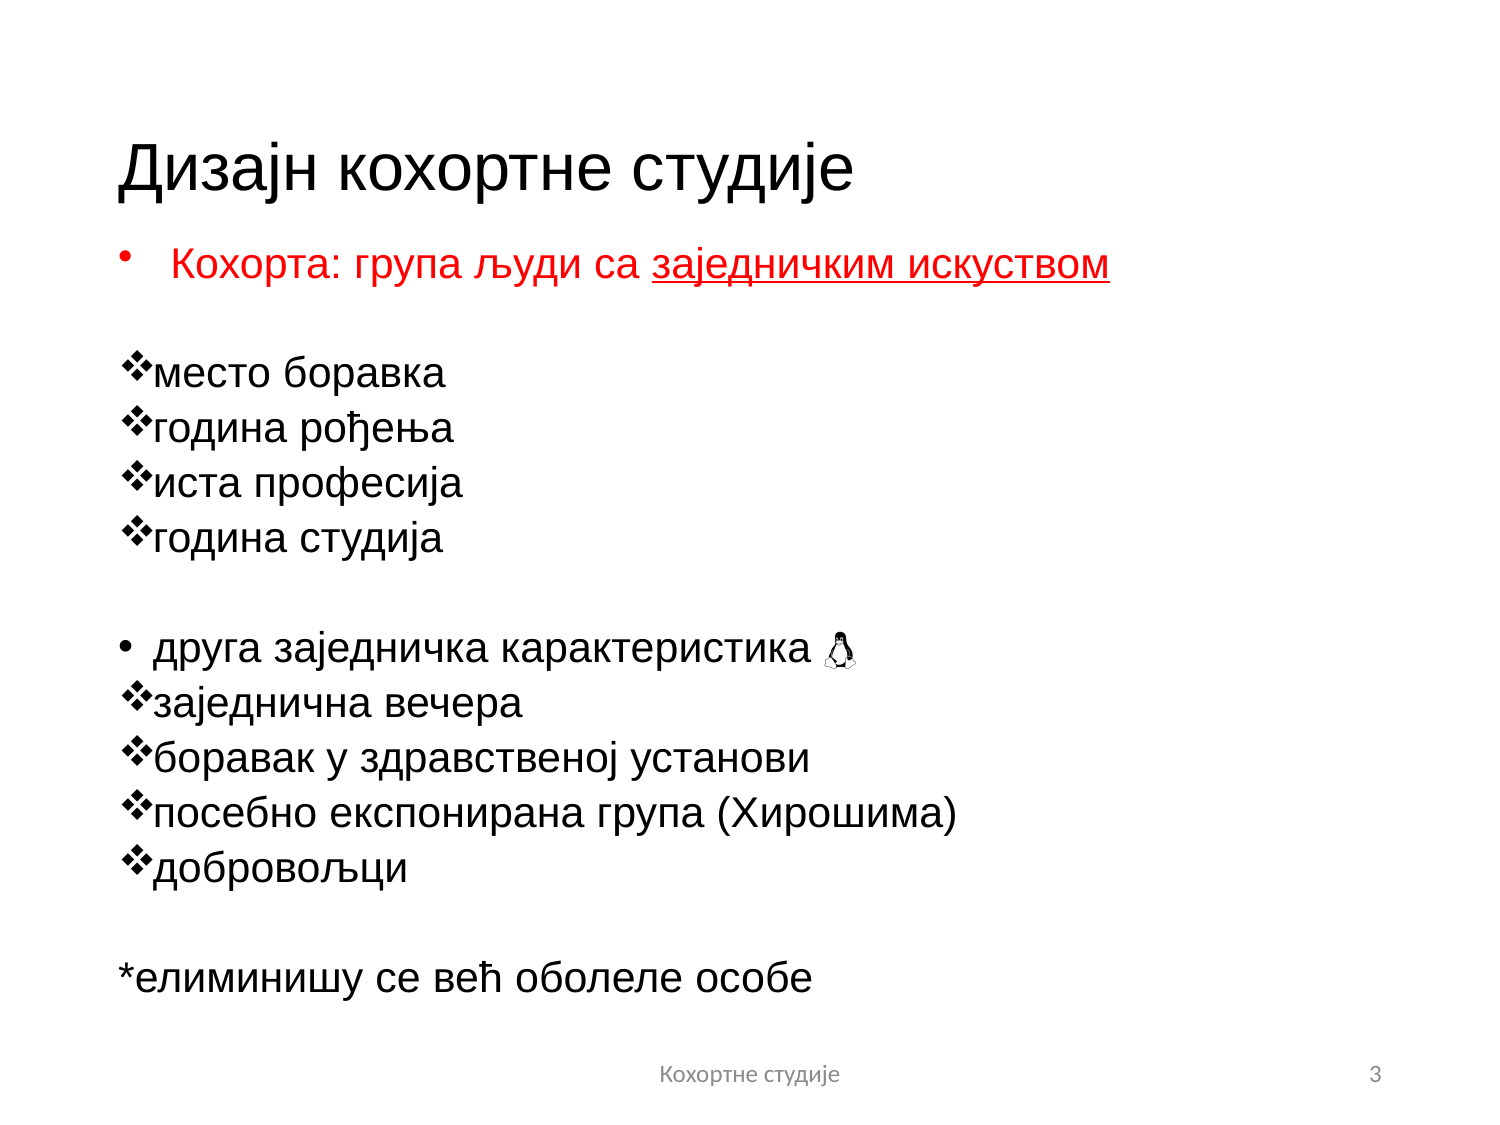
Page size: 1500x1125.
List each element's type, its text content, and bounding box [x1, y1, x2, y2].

title Дизајн кохортне студије [103, 59, 1397, 233]
list Кохорта: група људи са заједничким искуством место боравка година рођења иста професија година студија друга заједничка карактеристика  заједнична вечера боравак у здравственој установи посебно експонирана група (Хирошима) добровољци *елиминишу се већ оболеле особе [103, 233, 1397, 1014]
slide_number 3 [1059, 1042, 1397, 1103]
footer Кохортне студије [496, 1042, 1004, 1103]
